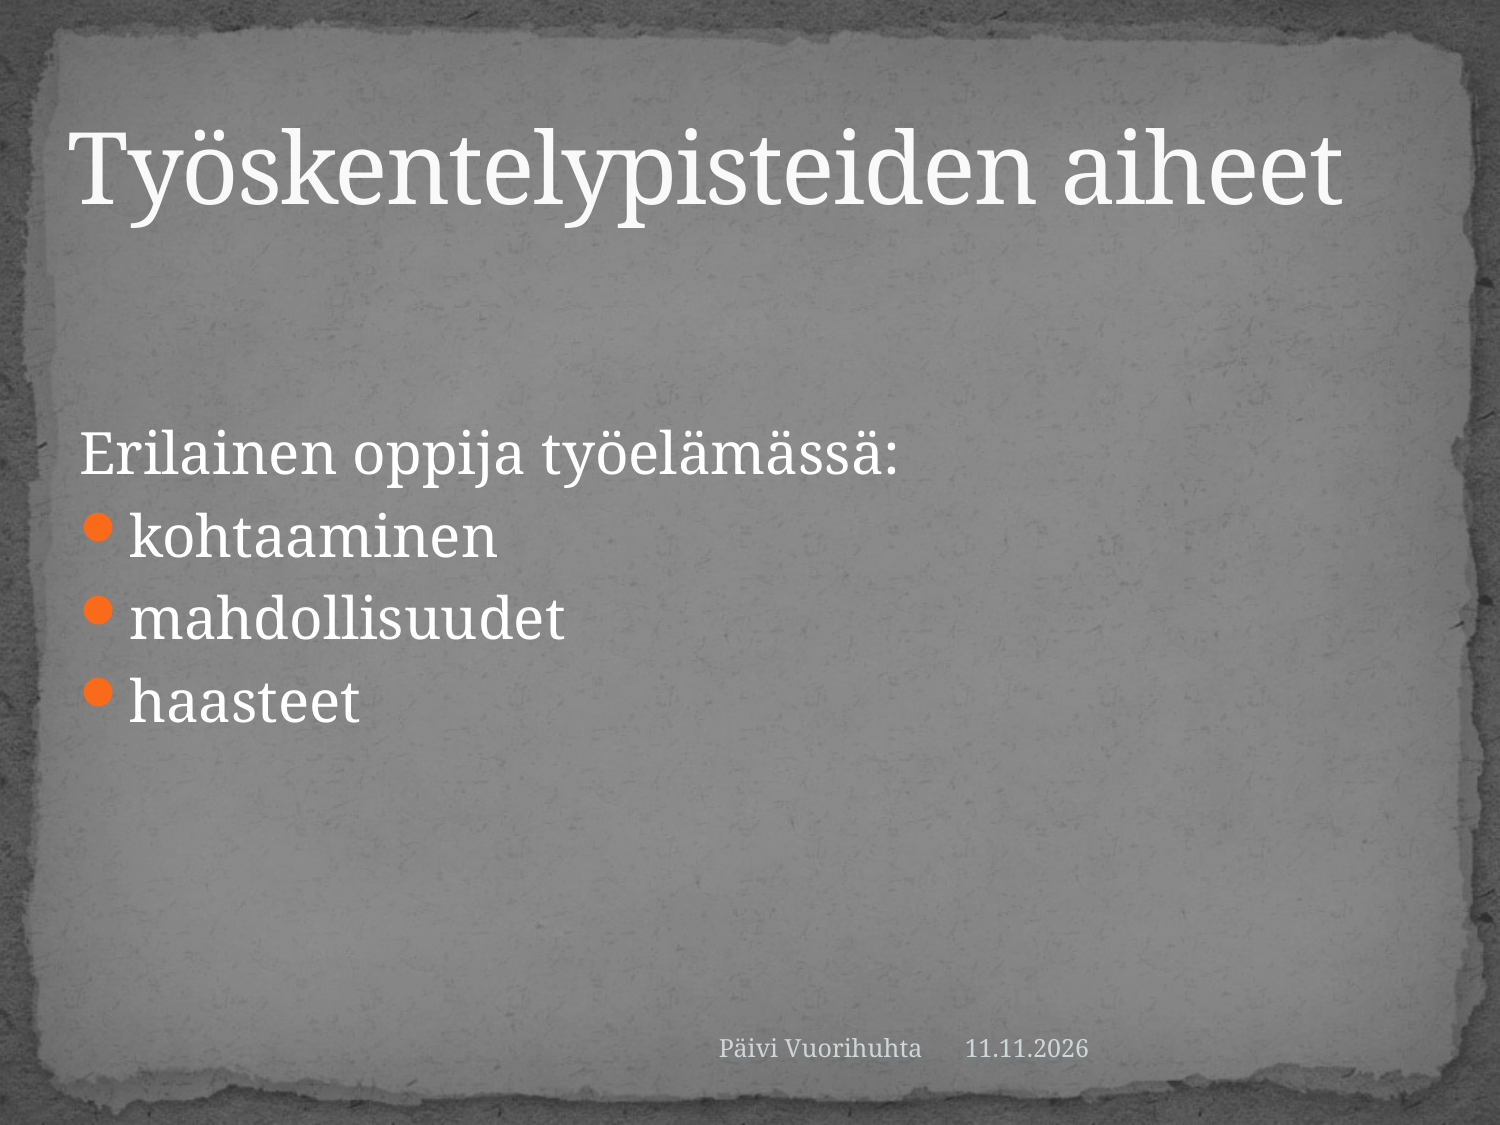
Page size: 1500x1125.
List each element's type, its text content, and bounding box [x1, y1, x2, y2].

footer Päivi Vuorihuhta [350, 1017, 938, 1081]
title Työskentelypisteiden aiheet [53, 42, 1447, 232]
list Erilainen oppija työelämässä: kohtaaminen mahdollisuudet haasteet [64, 408, 1415, 946]
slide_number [950, 1017, 1375, 1081]
